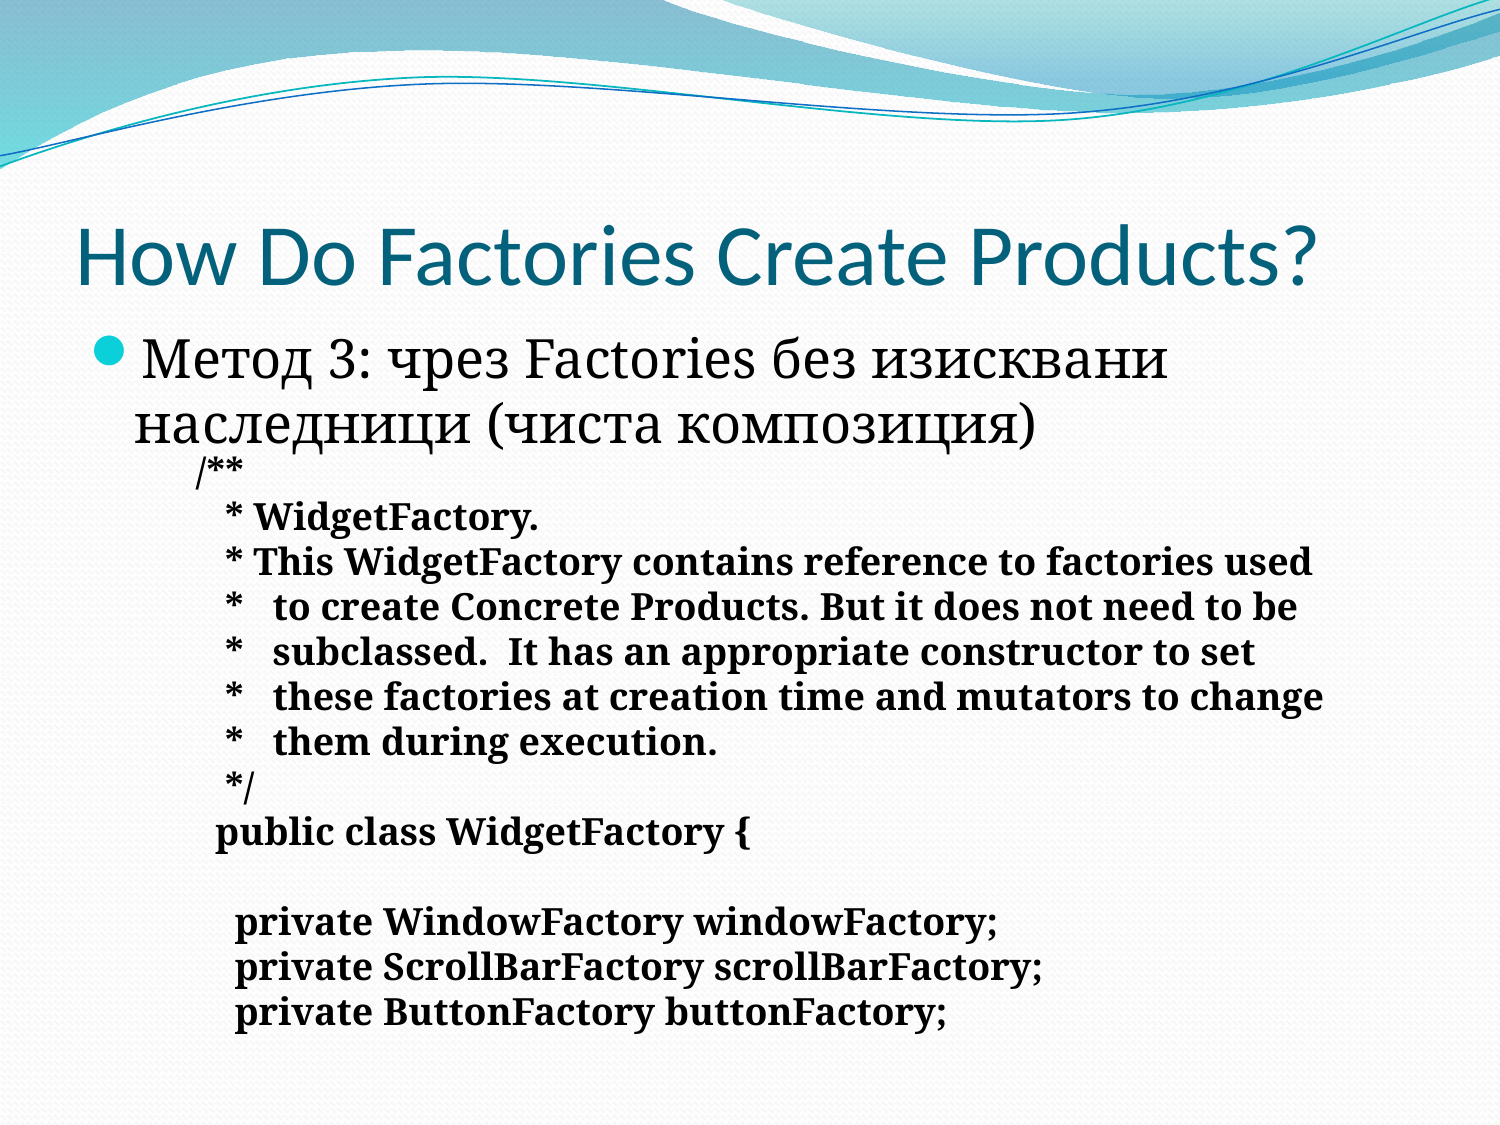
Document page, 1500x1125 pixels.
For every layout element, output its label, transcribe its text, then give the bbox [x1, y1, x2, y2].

list Метод 3: чрез Factories без изисквани наследници (чиста композиция) [75, 317, 1425, 1038]
text_box /** * WidgetFactory. * This WidgetFactory contains reference to factories used * to create Concrete Products. But it does not need to be * subclassed. It has an appropriate constructor to set * these factories at creation time and mutators to change * them during execution. */ public class WidgetFactory { private WindowFactory windowFactory; private ScrollBarFactory scrollBarFactory; private ButtonFactory buttonFactory; [171, 440, 1388, 1041]
title How Do Factories Create Products? [75, 115, 1425, 303]
